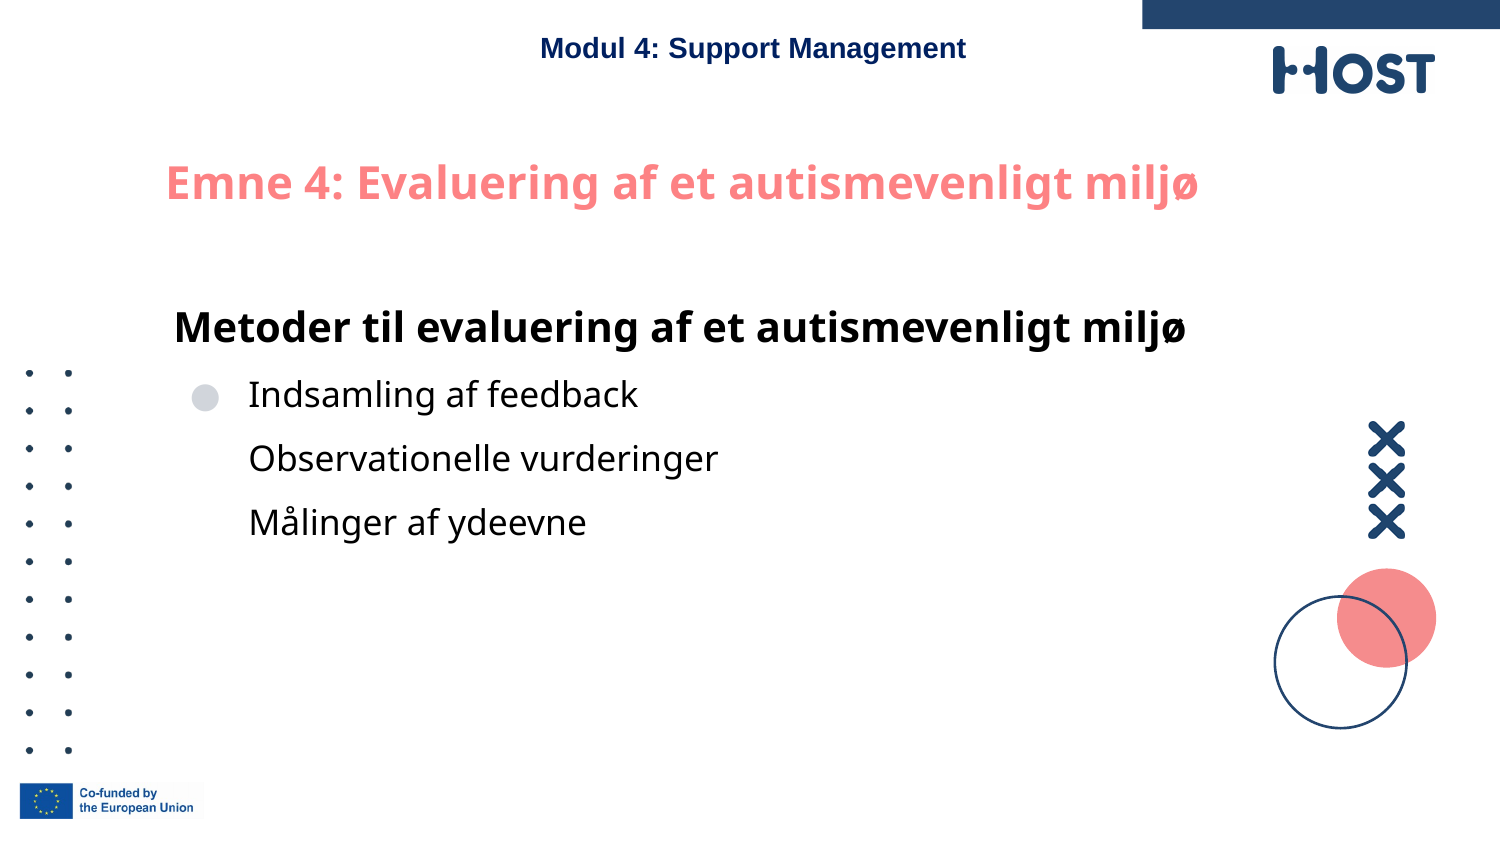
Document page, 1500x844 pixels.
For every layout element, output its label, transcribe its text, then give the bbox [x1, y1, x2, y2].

list Metoder til evaluering af et autismevenligt miljø Indsamling af feedback Observationelle vurderinger Målinger af ydeevne [158, 229, 1343, 835]
title Emne 4: Evaluering af et autismevenligt miljø [150, 139, 1484, 229]
text_box Modul 4: Support Management [525, 10, 1054, 68]
picture [1273, 46, 1435, 94]
picture [1368, 421, 1405, 539]
picture [0, 370, 204, 820]
